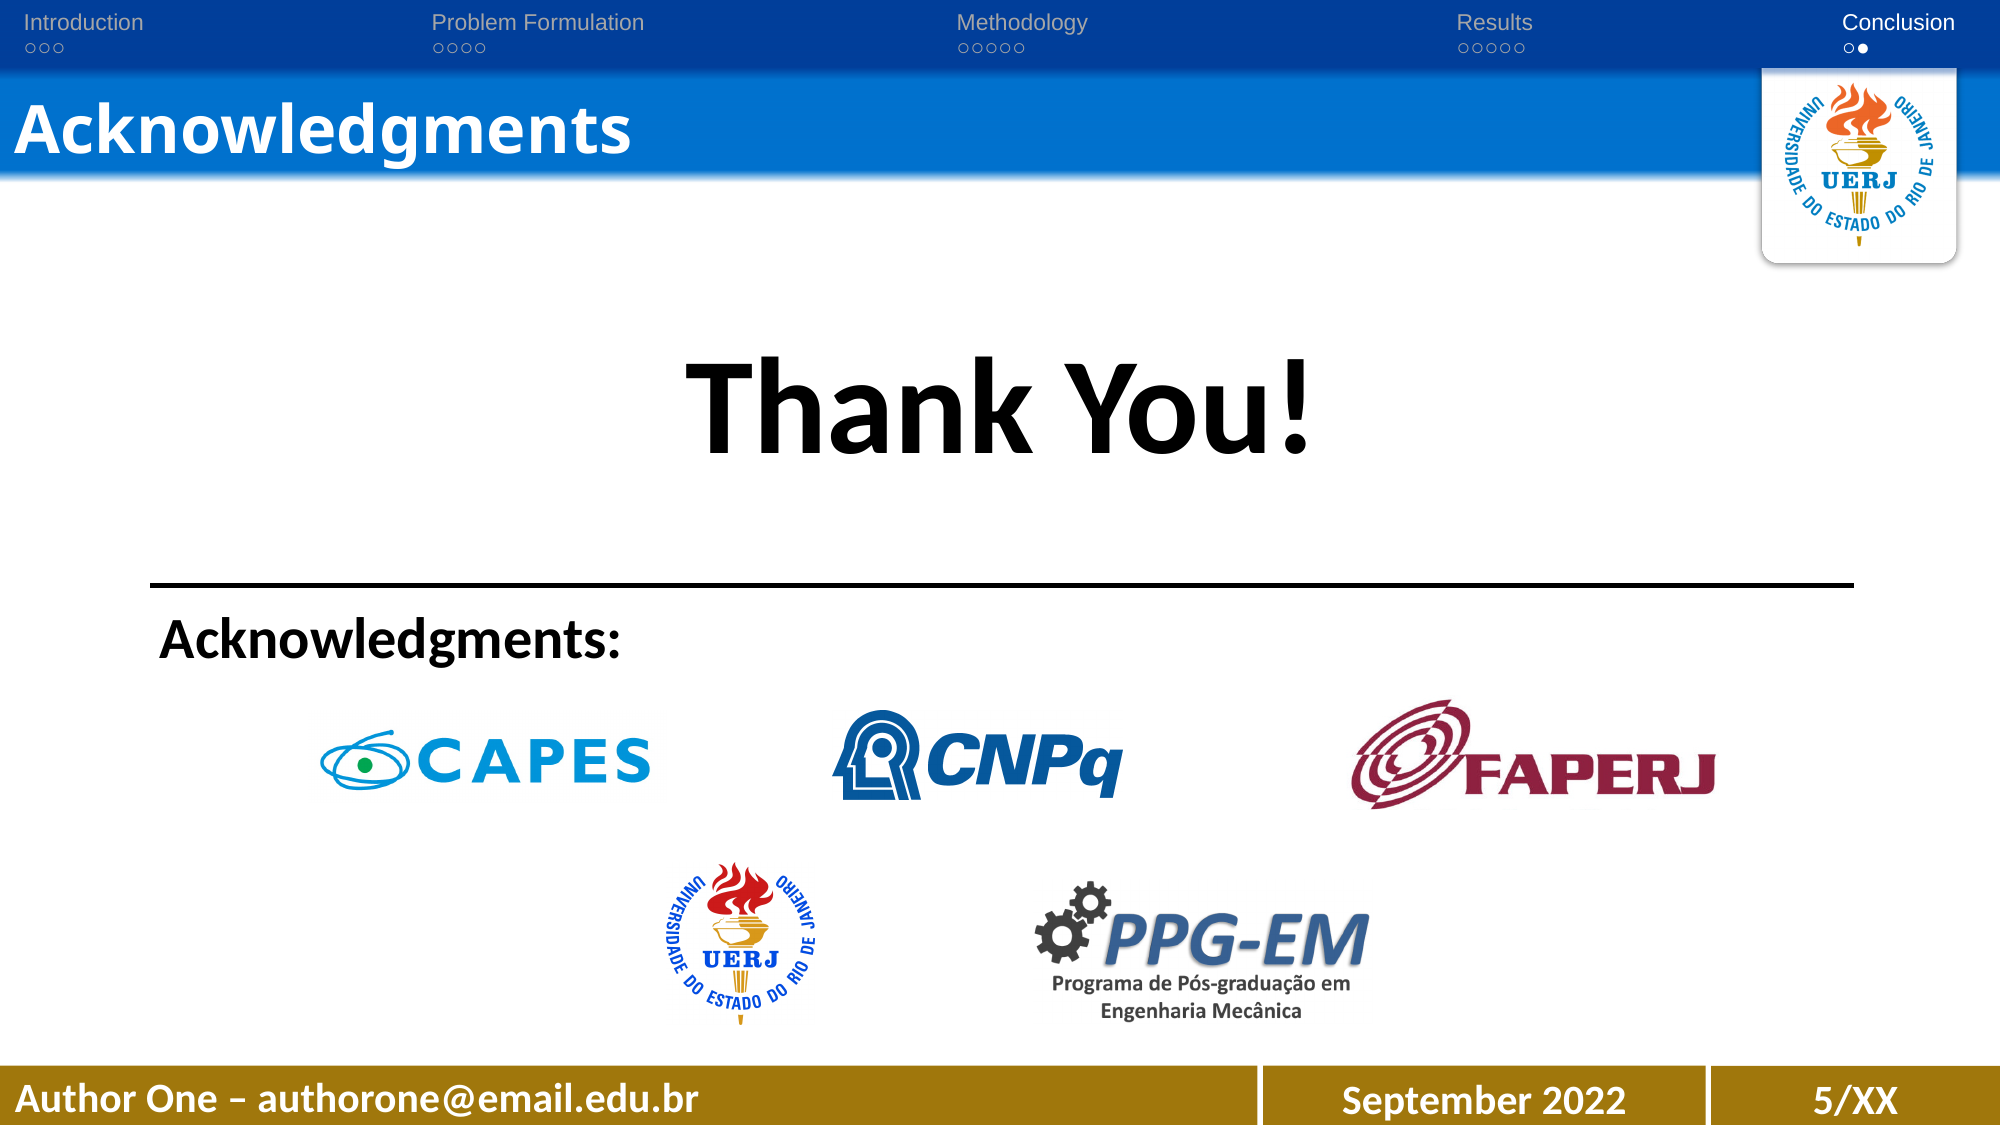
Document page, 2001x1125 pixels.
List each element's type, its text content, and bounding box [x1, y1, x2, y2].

text_box Thank You! [149, 308, 1854, 489]
picture [666, 862, 815, 1025]
picture [307, 710, 667, 803]
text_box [0, 0, 2000, 273]
picture [1346, 695, 1719, 810]
picture [1033, 879, 1373, 1024]
text_box Acknowledgments: [145, 592, 1849, 678]
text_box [0, 1065, 2000, 1125]
picture [832, 710, 1123, 800]
